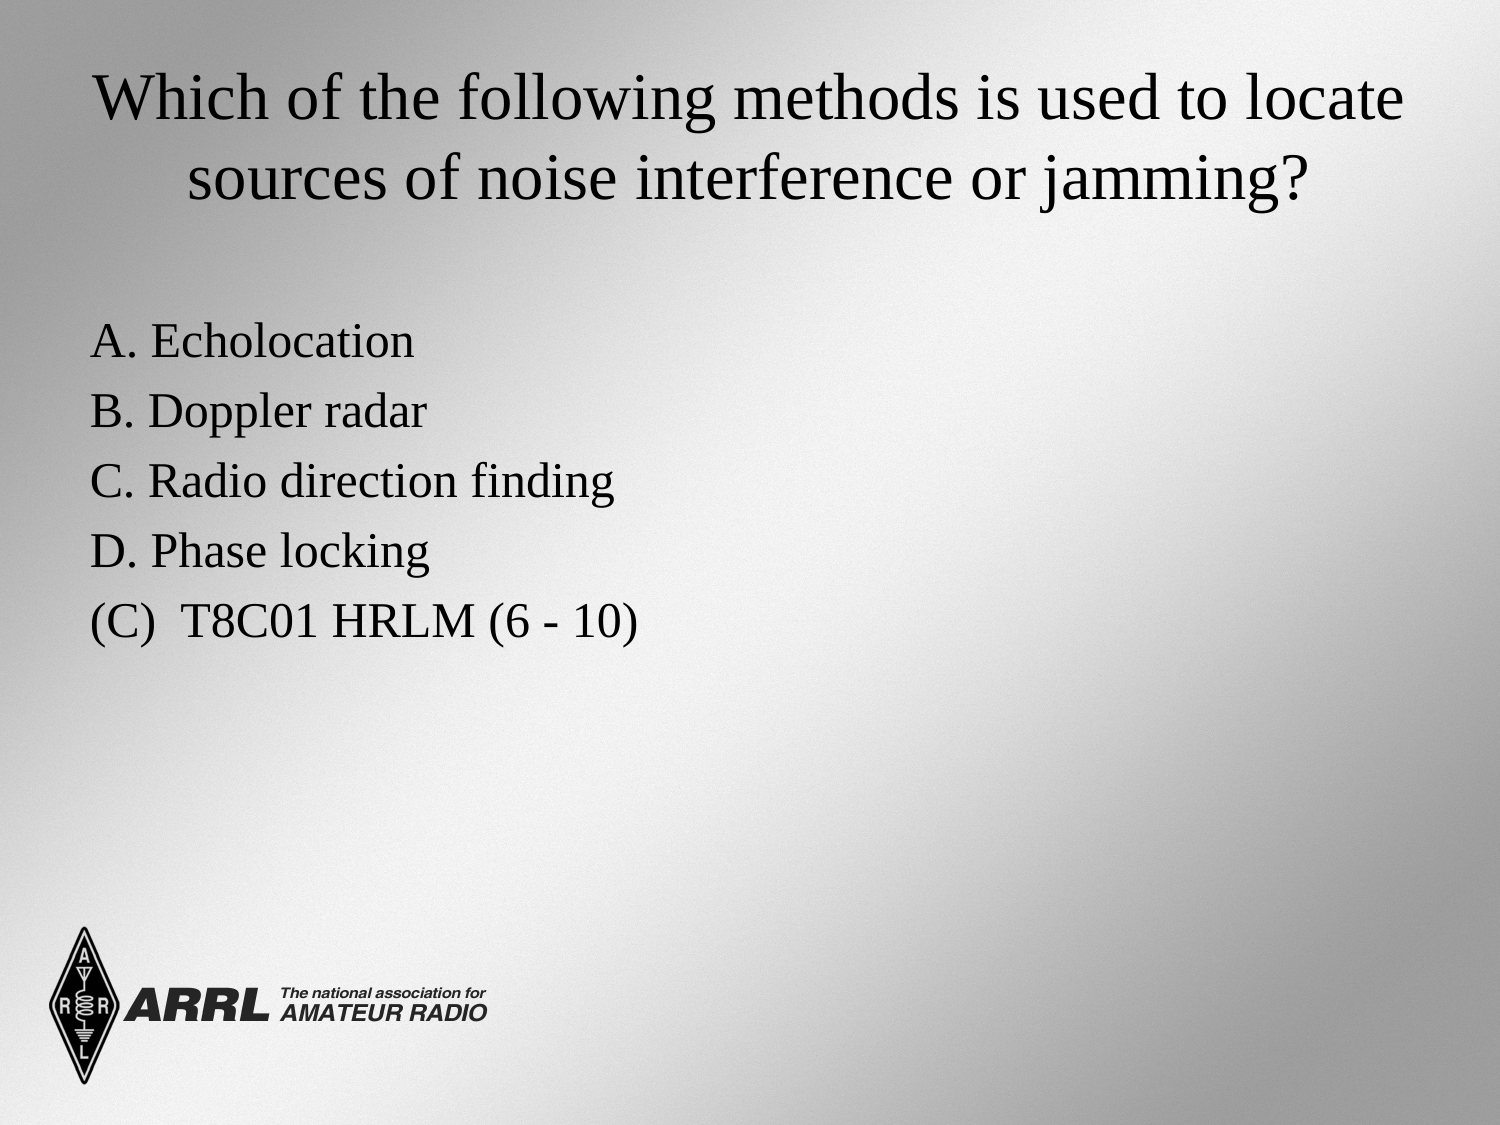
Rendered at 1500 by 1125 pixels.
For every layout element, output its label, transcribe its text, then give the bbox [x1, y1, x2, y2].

list A. Echolocation B. Doppler radar C. Radio direction finding D. Phase locking (C) T8C01 HRLM (6 - 10) [75, 299, 1425, 1005]
picture [0, 0, 1500, 1125]
title Which of the following methods is used to locate sources of noise interference or jamming? [75, 45, 1425, 233]
